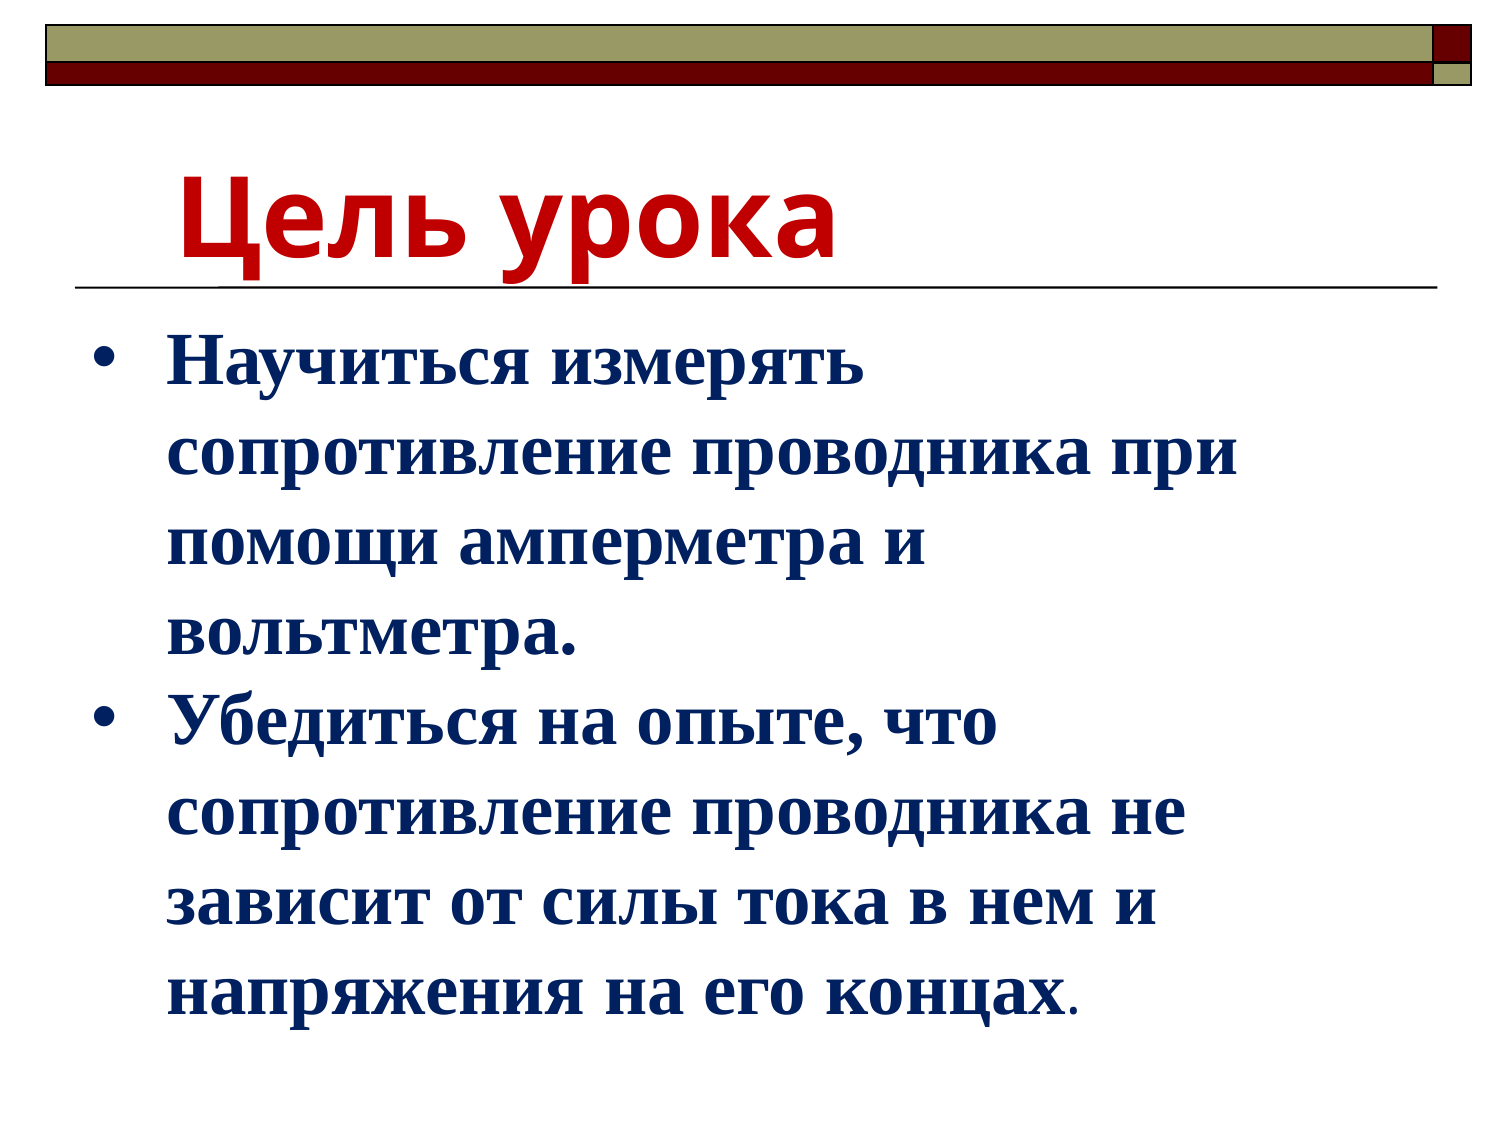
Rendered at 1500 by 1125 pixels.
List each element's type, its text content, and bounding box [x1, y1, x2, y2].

text_box Цель урока [159, 137, 1187, 287]
text_box Научиться измерять сопротивление проводника при помощи амперметра и вольтметра. Убедиться на опыте, что сопротивление проводника не зависит от силы тока в нем и напряжения на его концах. [76, 302, 1282, 1038]
